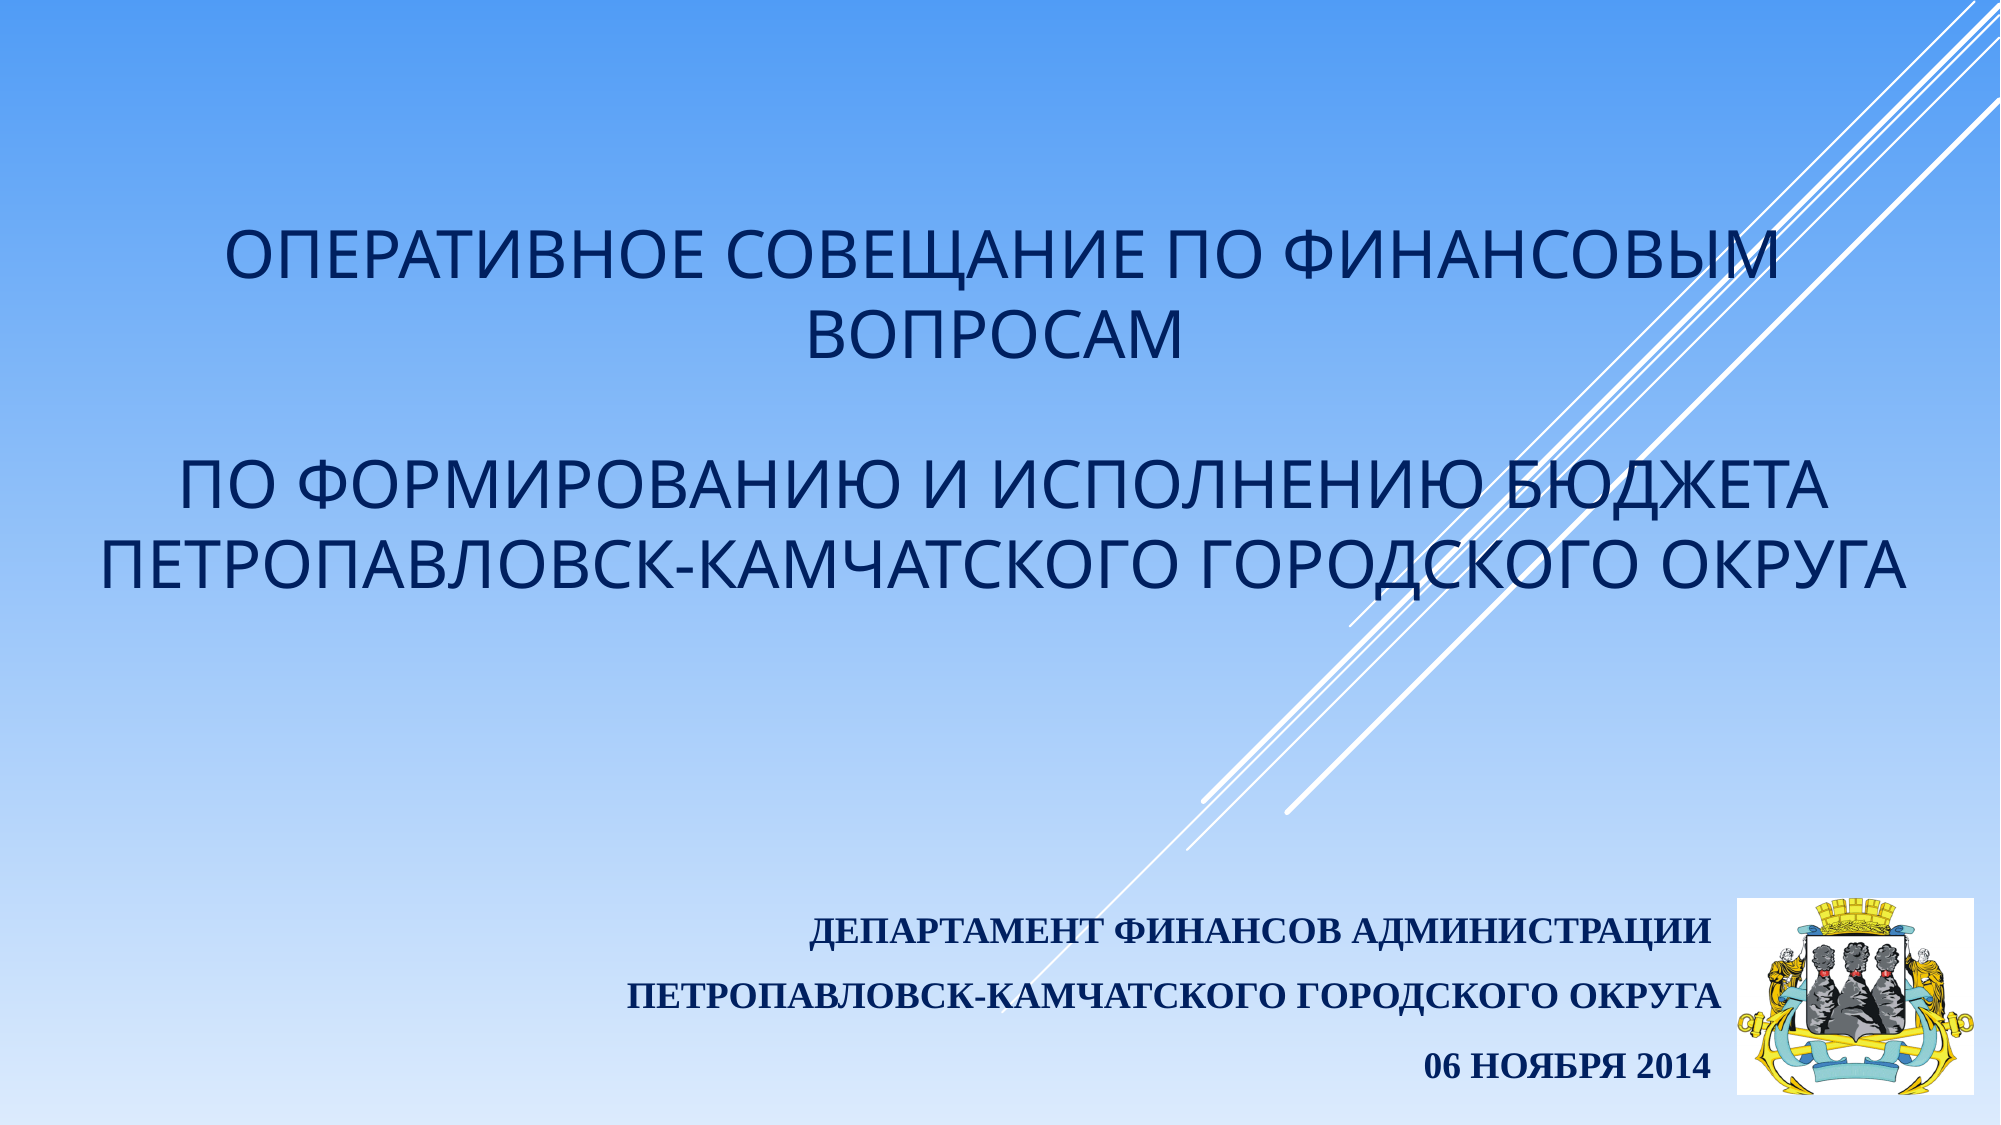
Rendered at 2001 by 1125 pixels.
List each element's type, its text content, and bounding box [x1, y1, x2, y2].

subtitle Департамент финансов администрации Петропавловск-Камчатского городского округа 06 ноября 2014 [484, 898, 1736, 1095]
picture [1736, 897, 1974, 1095]
title Оперативное совещание по финансовым вопросам по формированию и исполнению бюджета Петропавловск-Камчатского городского округа [63, 173, 1945, 690]
